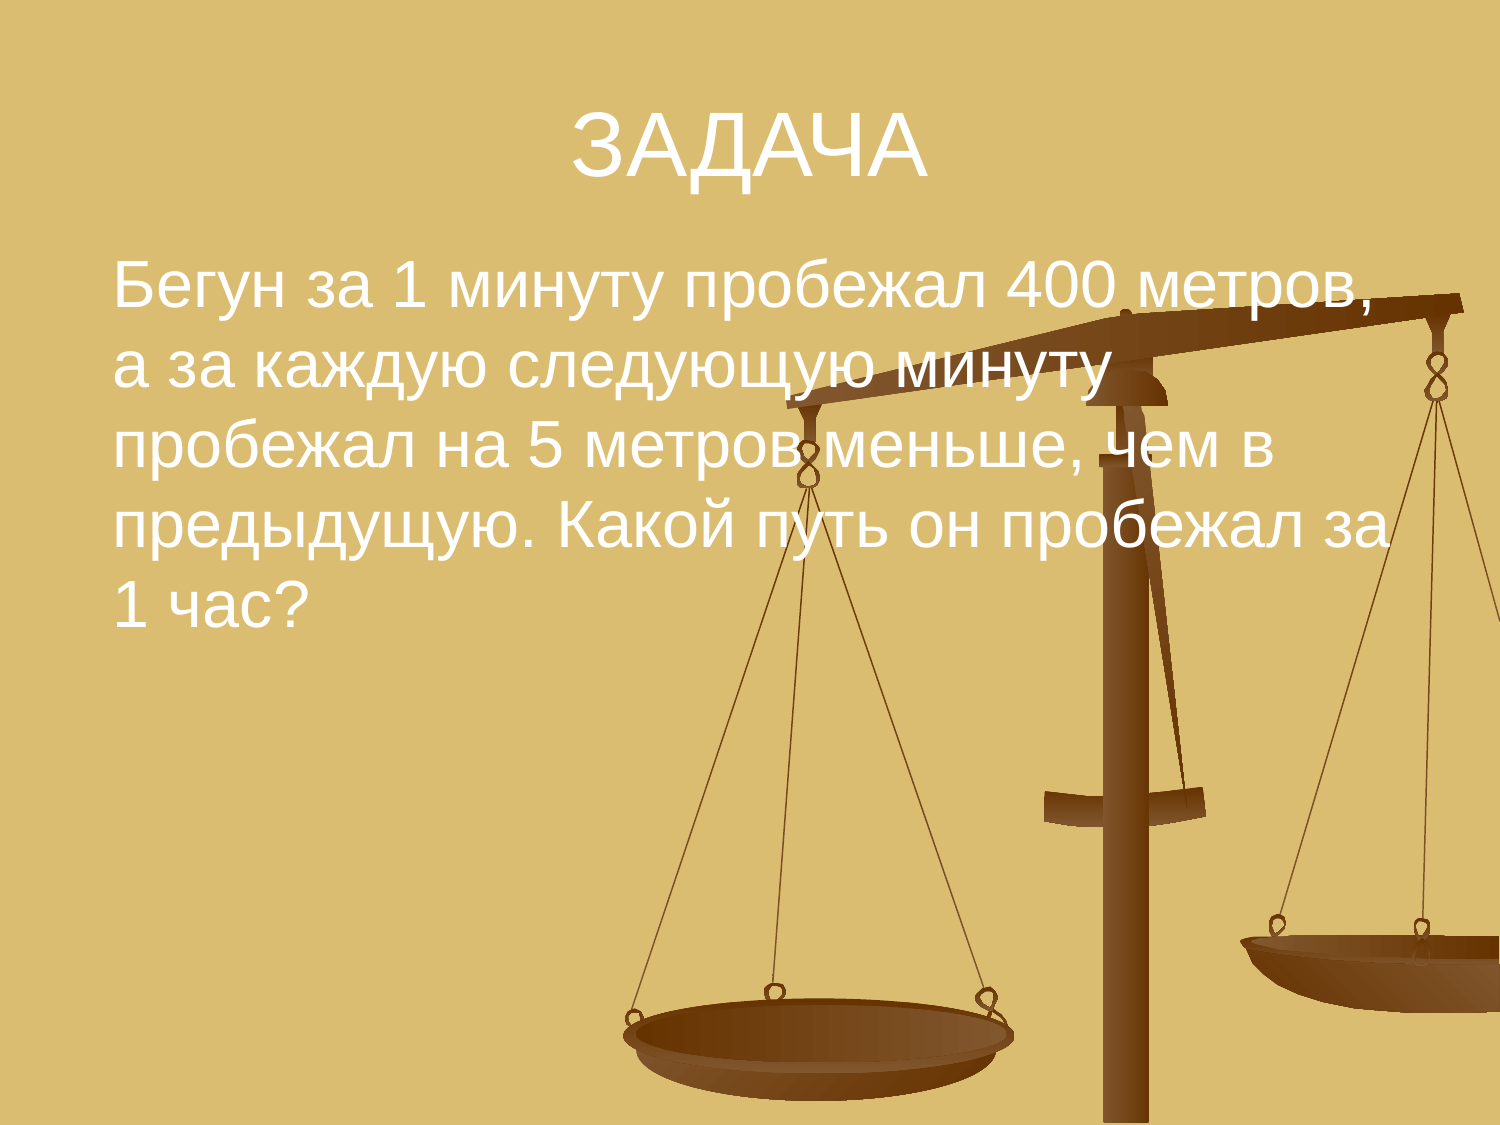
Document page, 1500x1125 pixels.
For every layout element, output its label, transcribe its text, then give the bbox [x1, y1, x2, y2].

list Бегун за 1 минуту пробежал 400 метров, а за каждую следующую минуту пробежал на 5 метров меньше, чем в предыдущую. Какой путь он пробежал за 1 час? [40, 232, 1448, 1006]
title ЗАДАЧА [74, 45, 1426, 232]
